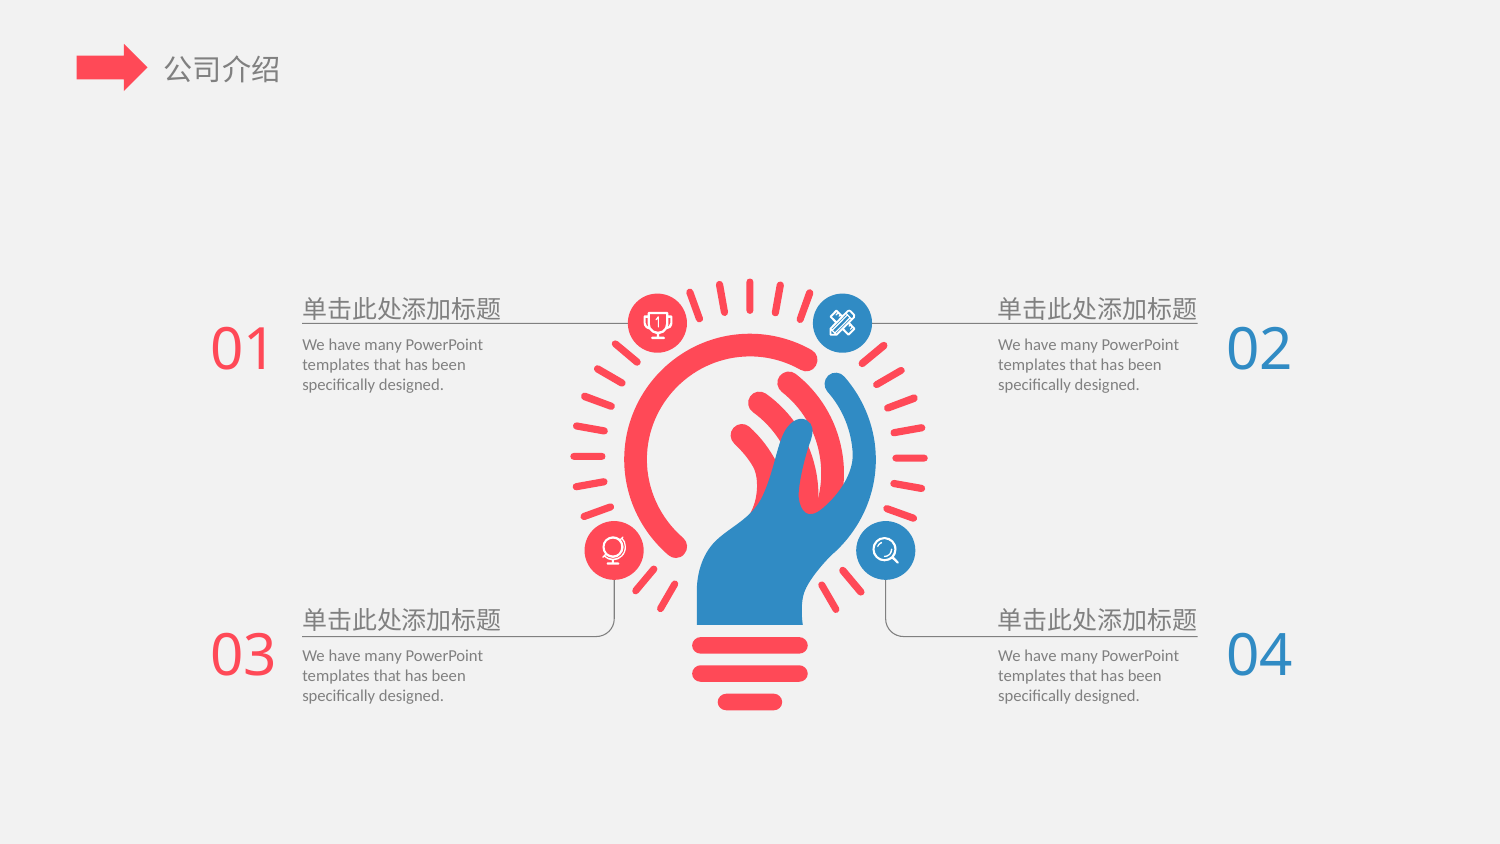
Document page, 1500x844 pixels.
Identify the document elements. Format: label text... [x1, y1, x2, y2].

text_box 03 [189, 609, 298, 695]
text_box We have many PowerPoint templates that has been specifically designed. [998, 333, 1198, 394]
text_box 单击此处添加标题 [302, 293, 532, 324]
text_box [933, 588, 1198, 637]
text_box 04 [1205, 609, 1314, 695]
text_box 单击此处添加标题 [302, 604, 532, 635]
text_box We have many PowerPoint templates that has been specifically designed. [302, 333, 502, 394]
text_box 01 [189, 303, 298, 389]
text_box We have many PowerPoint templates that has been specifically designed. [998, 644, 1198, 705]
text_box [302, 588, 565, 637]
text_box 单击此处添加标题 [997, 604, 1228, 635]
text_box 02 [1205, 303, 1314, 389]
text_box We have many PowerPoint templates that has been specifically designed. [302, 644, 502, 705]
text_box 单击此处添加标题 [997, 293, 1228, 324]
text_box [570, 278, 928, 711]
